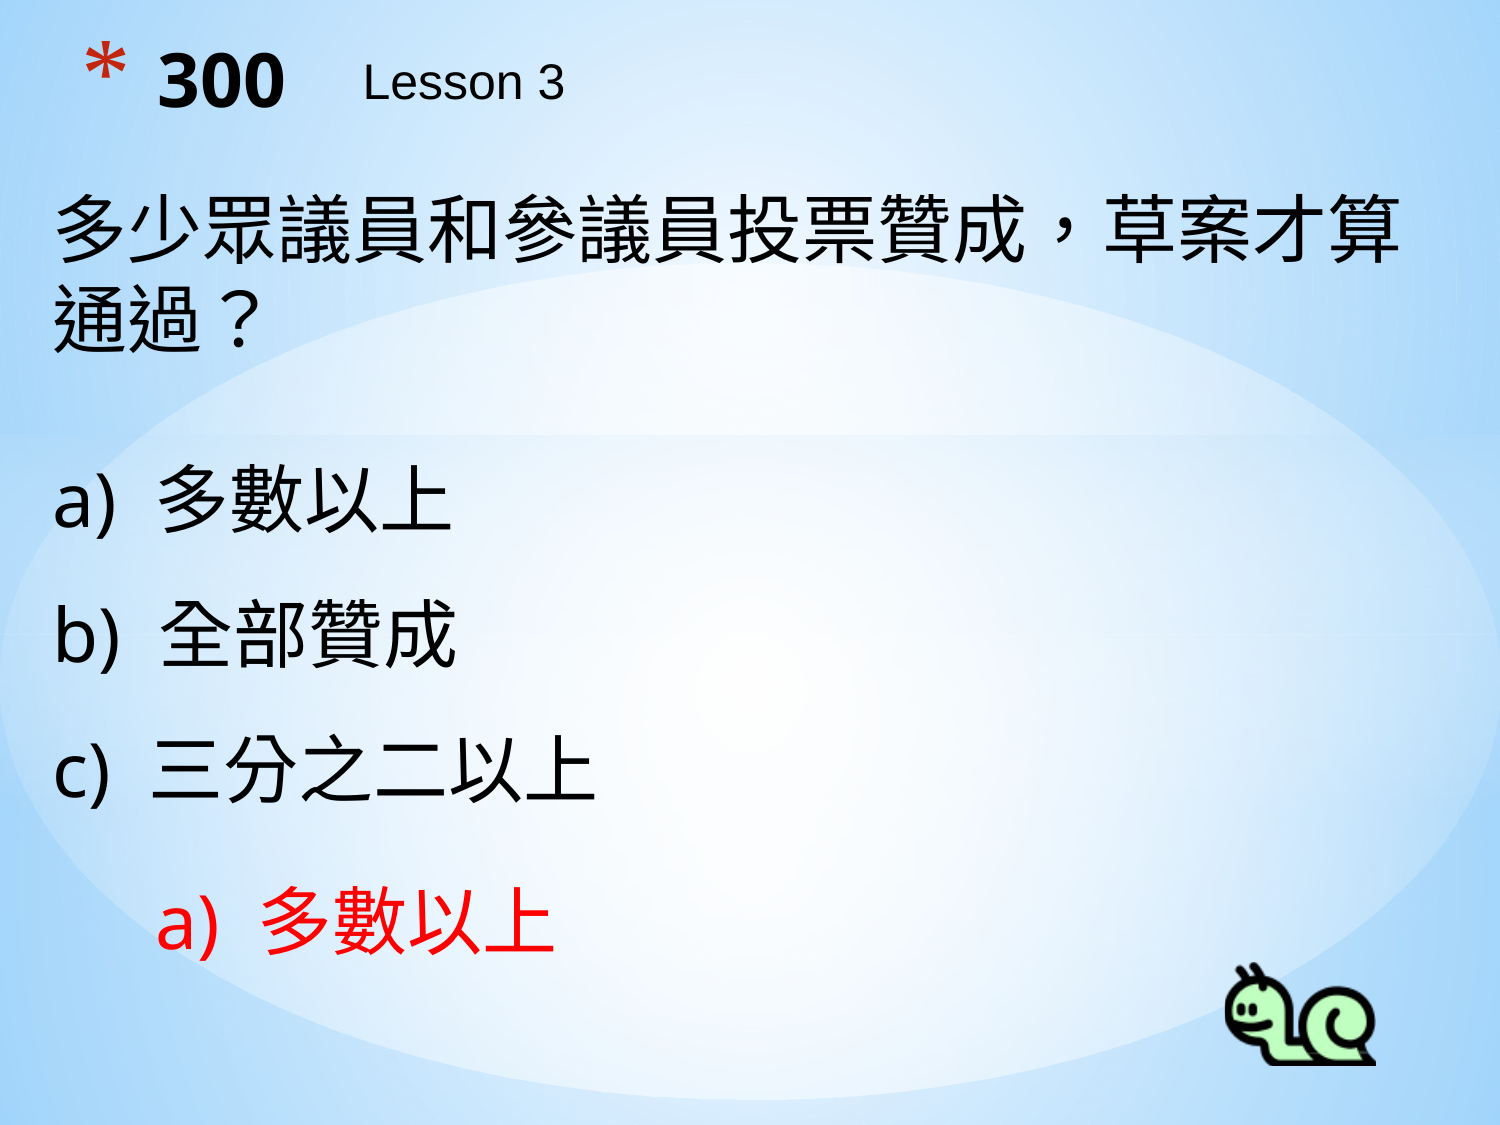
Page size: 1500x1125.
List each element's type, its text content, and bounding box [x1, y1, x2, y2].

text_box Lesson 3 [347, 41, 595, 177]
text_box a) 多數以上 b) 全部贊成 c) 三分之二以上 [37, 399, 1242, 955]
title 300 [37, 24, 375, 150]
picture [1224, 962, 1377, 1067]
text_box 多少眾議員和參議員投票贊成，草案才算通過？ [37, 174, 1463, 370]
text_box a) 多數以上 [120, 867, 573, 1123]
